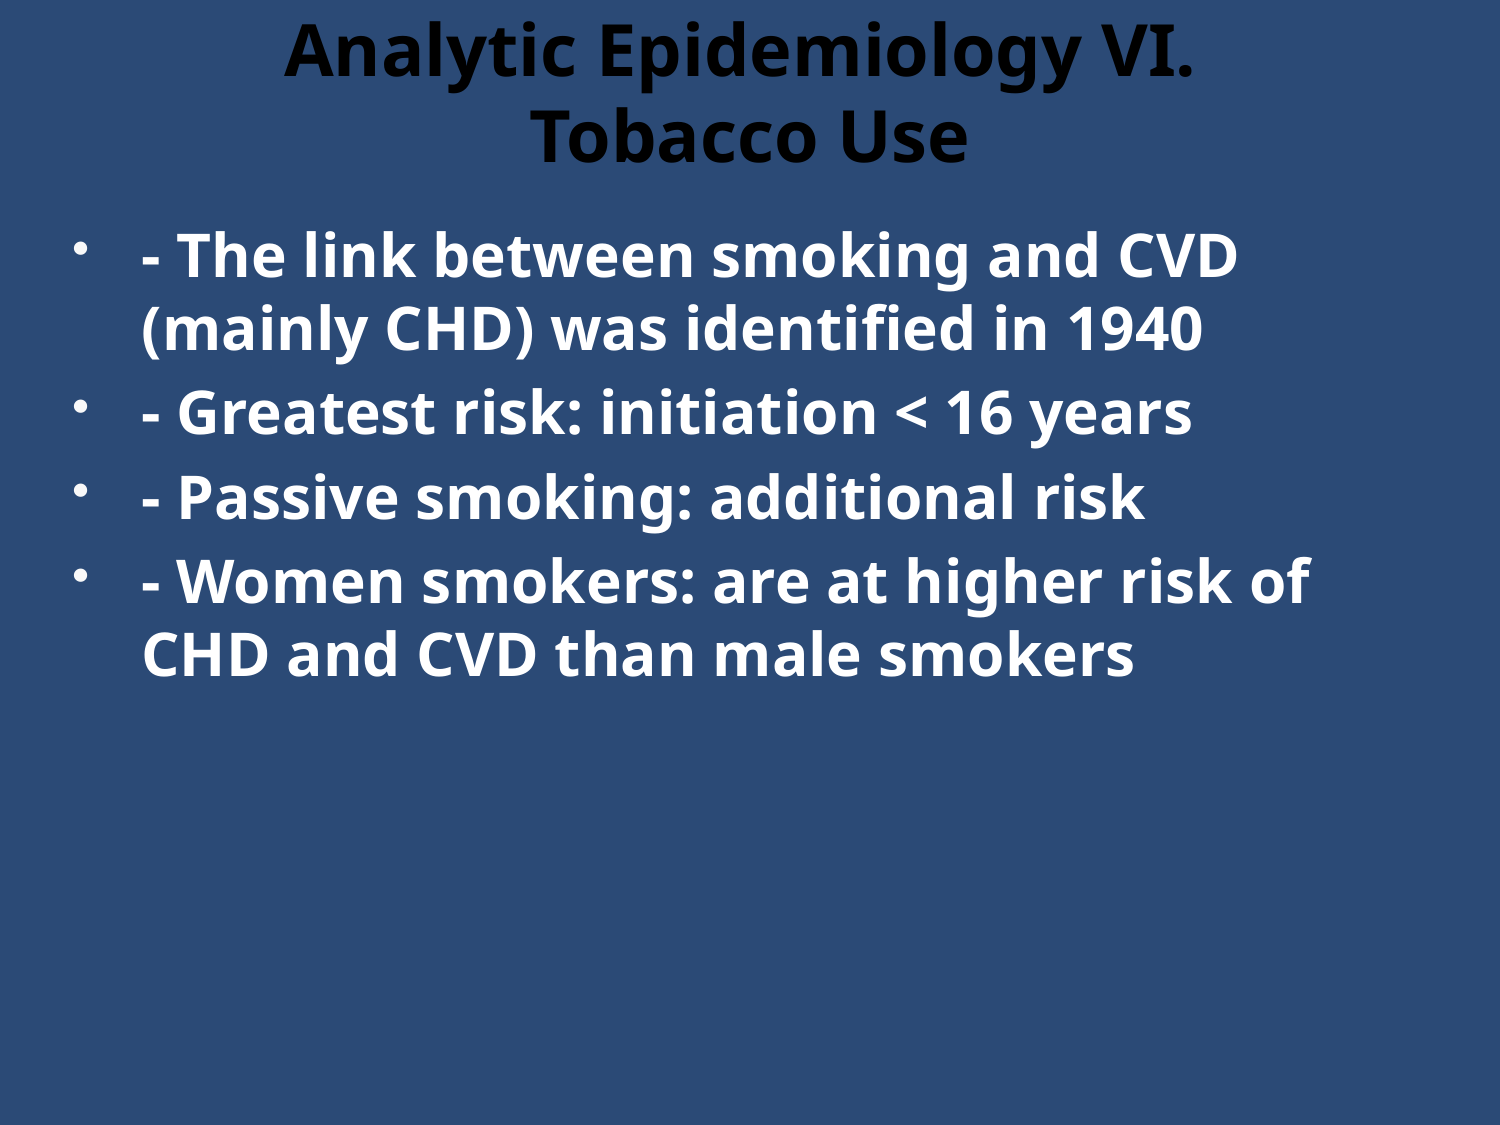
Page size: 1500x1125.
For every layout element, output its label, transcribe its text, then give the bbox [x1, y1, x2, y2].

list - The link between smoking and CVD (mainly CHD) was identified in 1940 - Greatest risk: initiation < 16 years - Passive smoking: additional risk - Women smokers: are at higher risk of CHD and CVD than male smokers [36, 209, 1365, 1125]
title Analytic Epidemiology VI. Tobacco Use [75, 0, 1425, 185]
